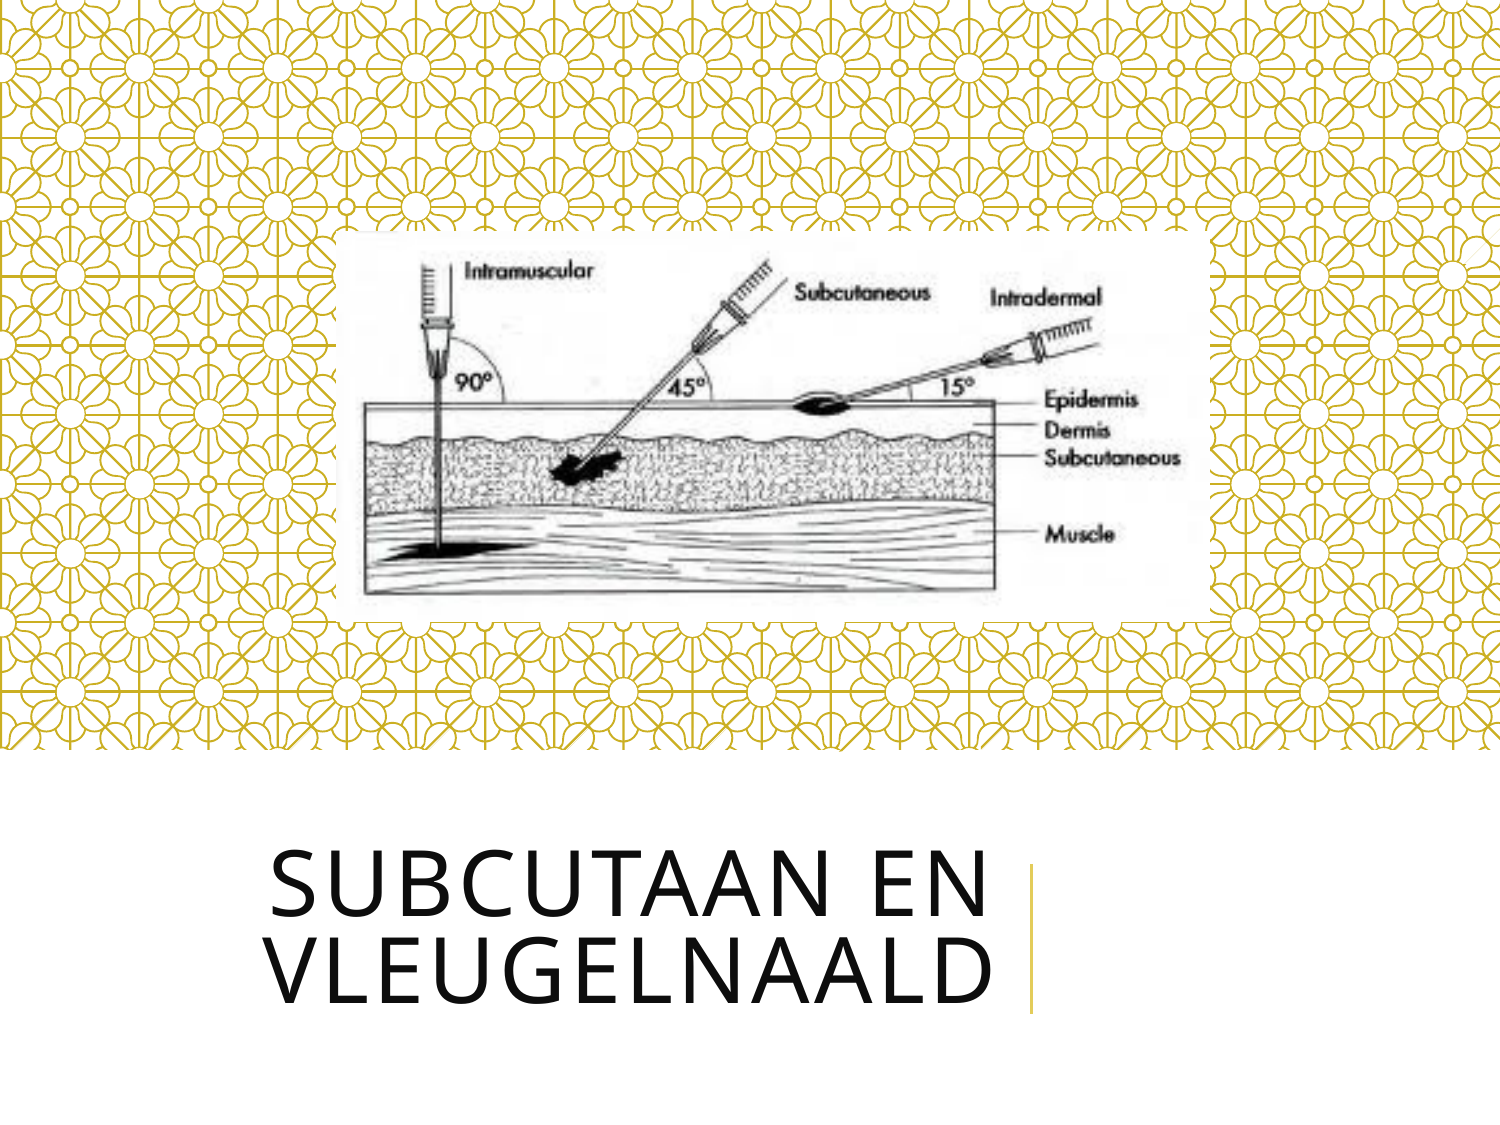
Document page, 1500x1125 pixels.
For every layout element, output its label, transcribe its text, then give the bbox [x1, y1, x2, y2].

picture [336, 231, 1210, 622]
title Subcutaan en vleugelnaald [56, 813, 1013, 1054]
